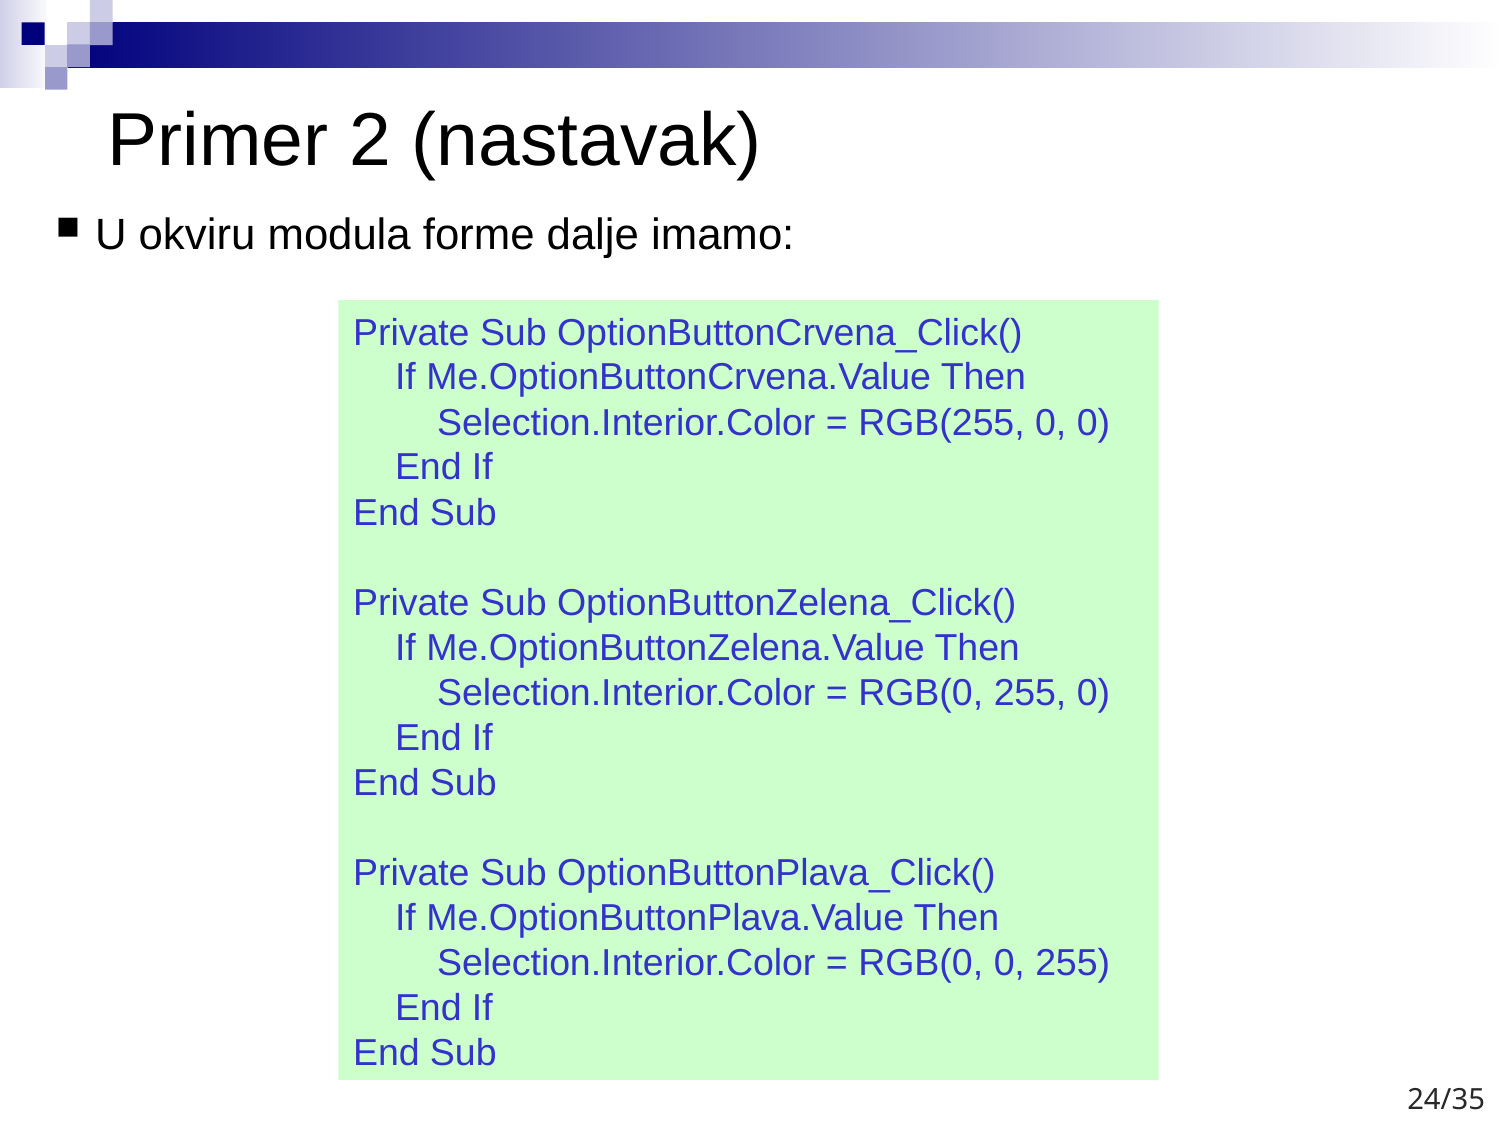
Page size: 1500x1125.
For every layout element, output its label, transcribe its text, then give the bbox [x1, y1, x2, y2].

text_box 24/35 [1374, 1072, 1500, 1123]
list U okviru modula forme dalje imamo: [46, 198, 1407, 269]
title Primer 2 (nastavak) [92, 75, 797, 197]
text_box Private Sub OptionButtonCrvena_Click() If Me.OptionButtonCrvena.Value Then Selection.Interior.Color = RGB(255, 0, 0) End If End Sub Private Sub OptionButtonZelena_Click() If Me.OptionButtonZelena.Value Then Selection.Interior.Color = RGB(0, 255, 0) End If End Sub Private Sub OptionButtonPlava_Click() If Me.OptionButtonPlava.Value Then Selection.Interior.Color = RGB(0, 0, 255) End If End Sub [338, 300, 1159, 1080]
